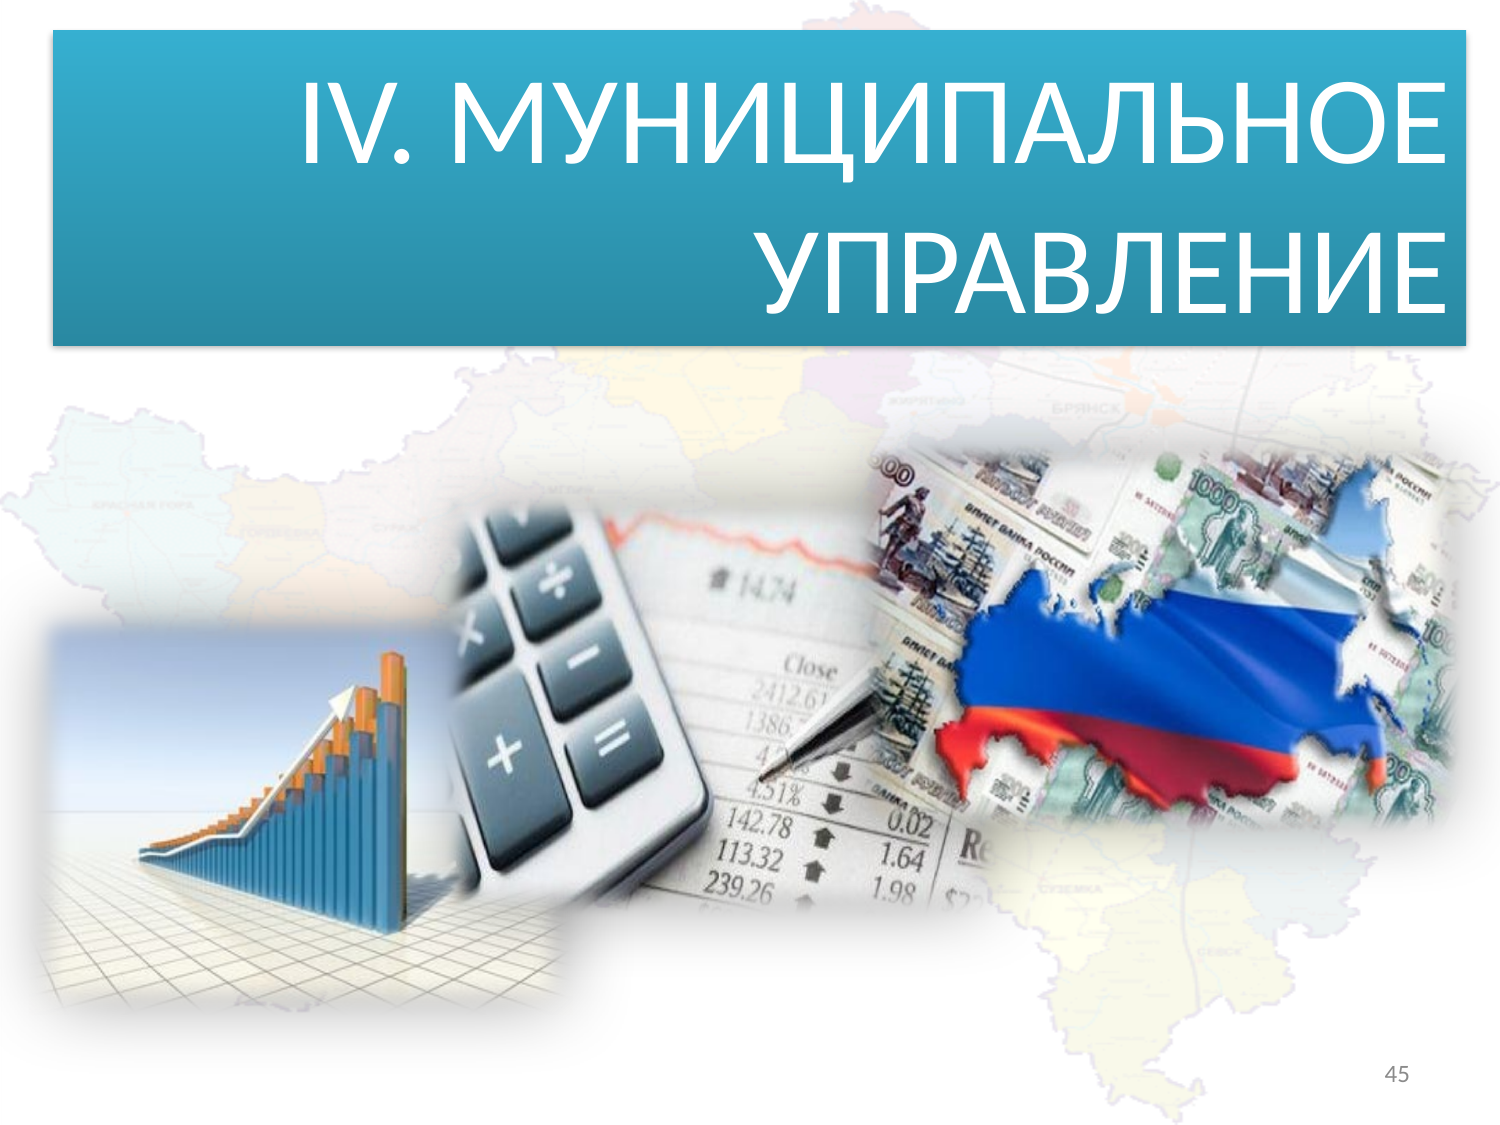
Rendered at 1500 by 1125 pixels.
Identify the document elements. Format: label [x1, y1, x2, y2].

picture [29, 441, 1463, 1015]
text_box [53, 30, 1467, 346]
slide_number [1074, 1042, 1425, 1103]
